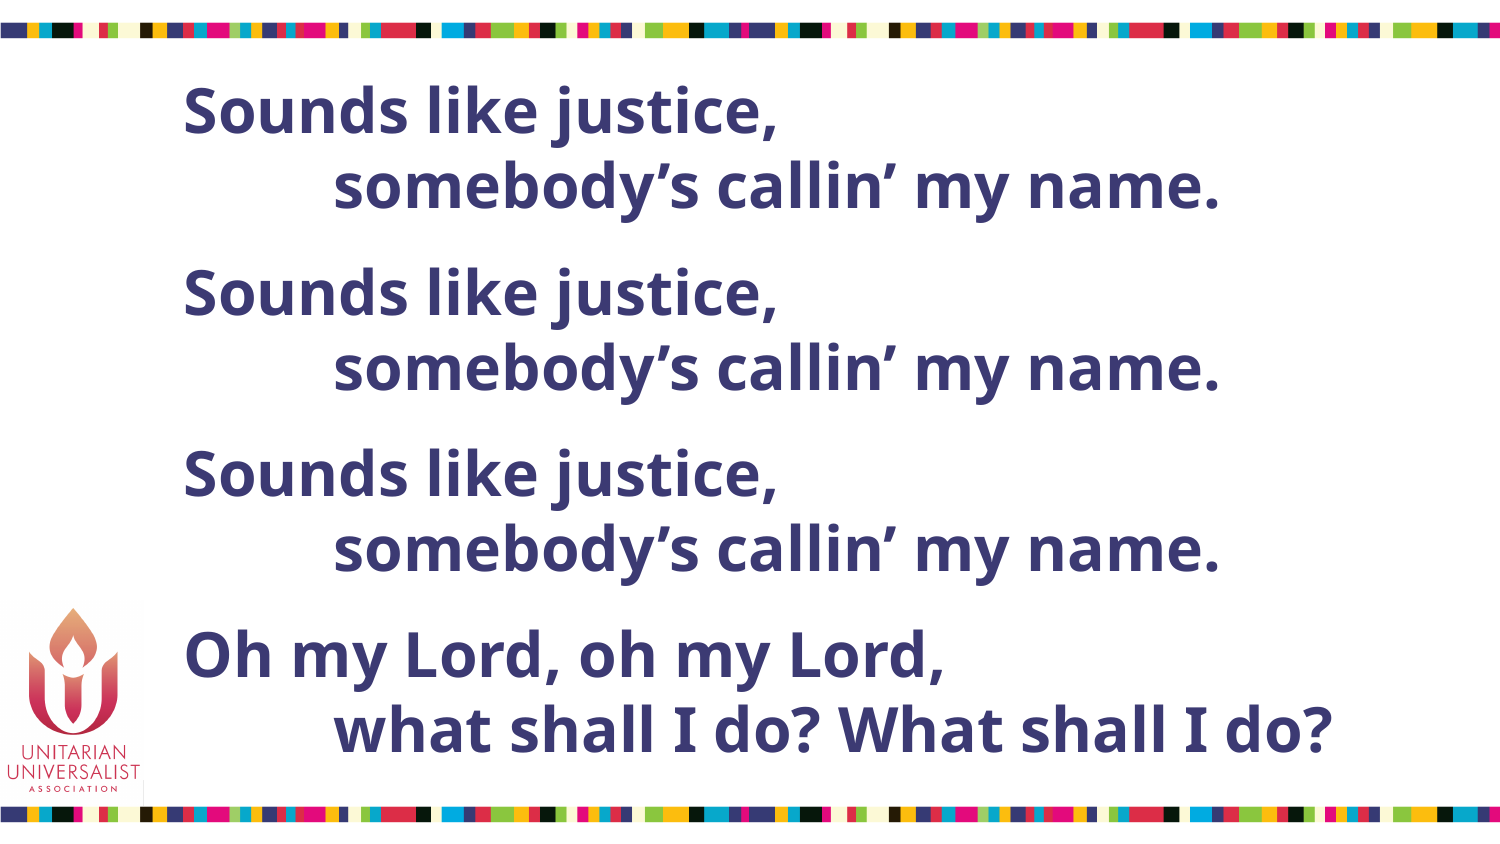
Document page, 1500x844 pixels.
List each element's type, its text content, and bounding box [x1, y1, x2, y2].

text_box Sounds like justice, somebody’s callin’ my name. Sounds like justice, somebody’s callin’ my name. Sounds like justice, somebody’s callin’ my name. Oh my Lord, oh my Lord, what shall I do? What shall I do? [168, 56, 1421, 780]
picture [0, 22, 1500, 40]
picture [0, 600, 1500, 824]
